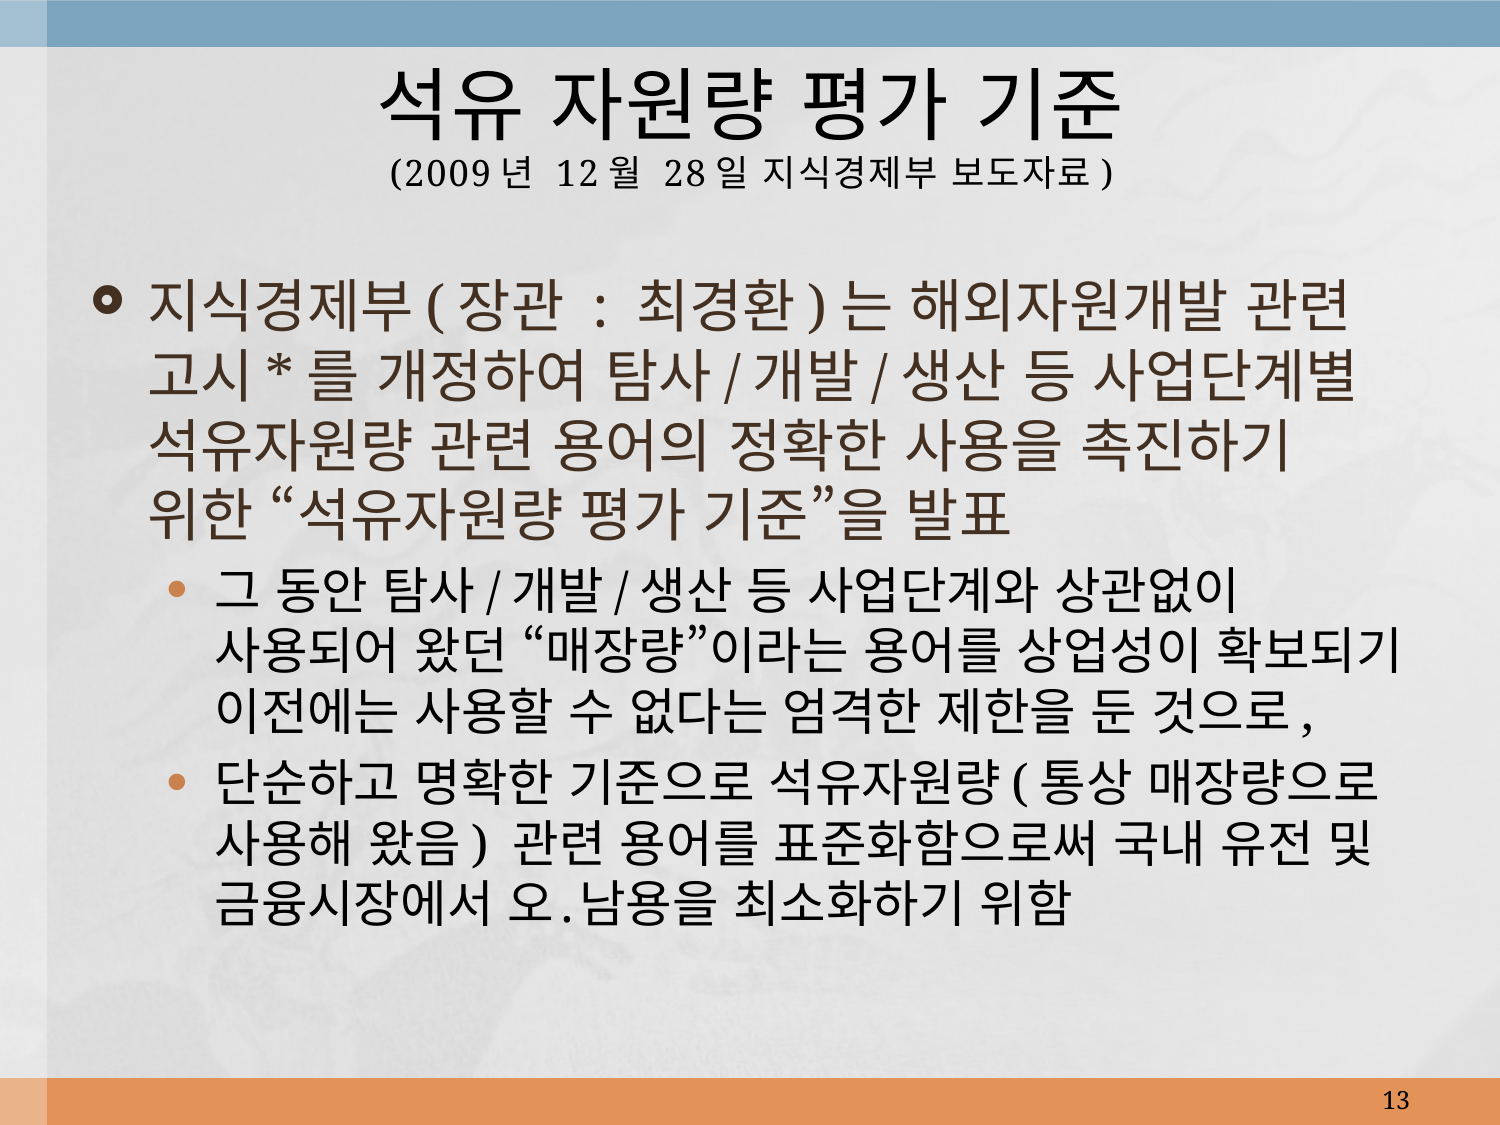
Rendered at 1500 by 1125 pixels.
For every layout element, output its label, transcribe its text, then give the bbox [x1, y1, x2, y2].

list 지식경제부(장관 : 최경환)는 해외자원개발 관련 고시*를 개정하여 탐사/개발/생산 등 사업단계별 석유자원량 관련 용어의 정확한 사용을 촉진하기 위한 “석유자원량 평가 기준”을 발표 그 동안 탐사/개발/생산 등 사업단계와 상관없이 사용되어 왔던 “매장량”이라는 용어를 상업성이 확보되기 이전에는 사용할 수 없다는 엄격한 제한을 둔 것으로, 단순하고 명확한 기준으로 석유자원량(통상 매장량으로 사용해 왔음) 관련 용어를 표준화함으로써 국내 유전 및 금융시장에서 오․남용을 최소화하기 위함 [75, 262, 1425, 1005]
slide_number 13 [1074, 1078, 1425, 1125]
title 석유 자원량 평가 기준 (2009년 12월 28일 지식경제부 보도자료) [49, 46, 1454, 202]
